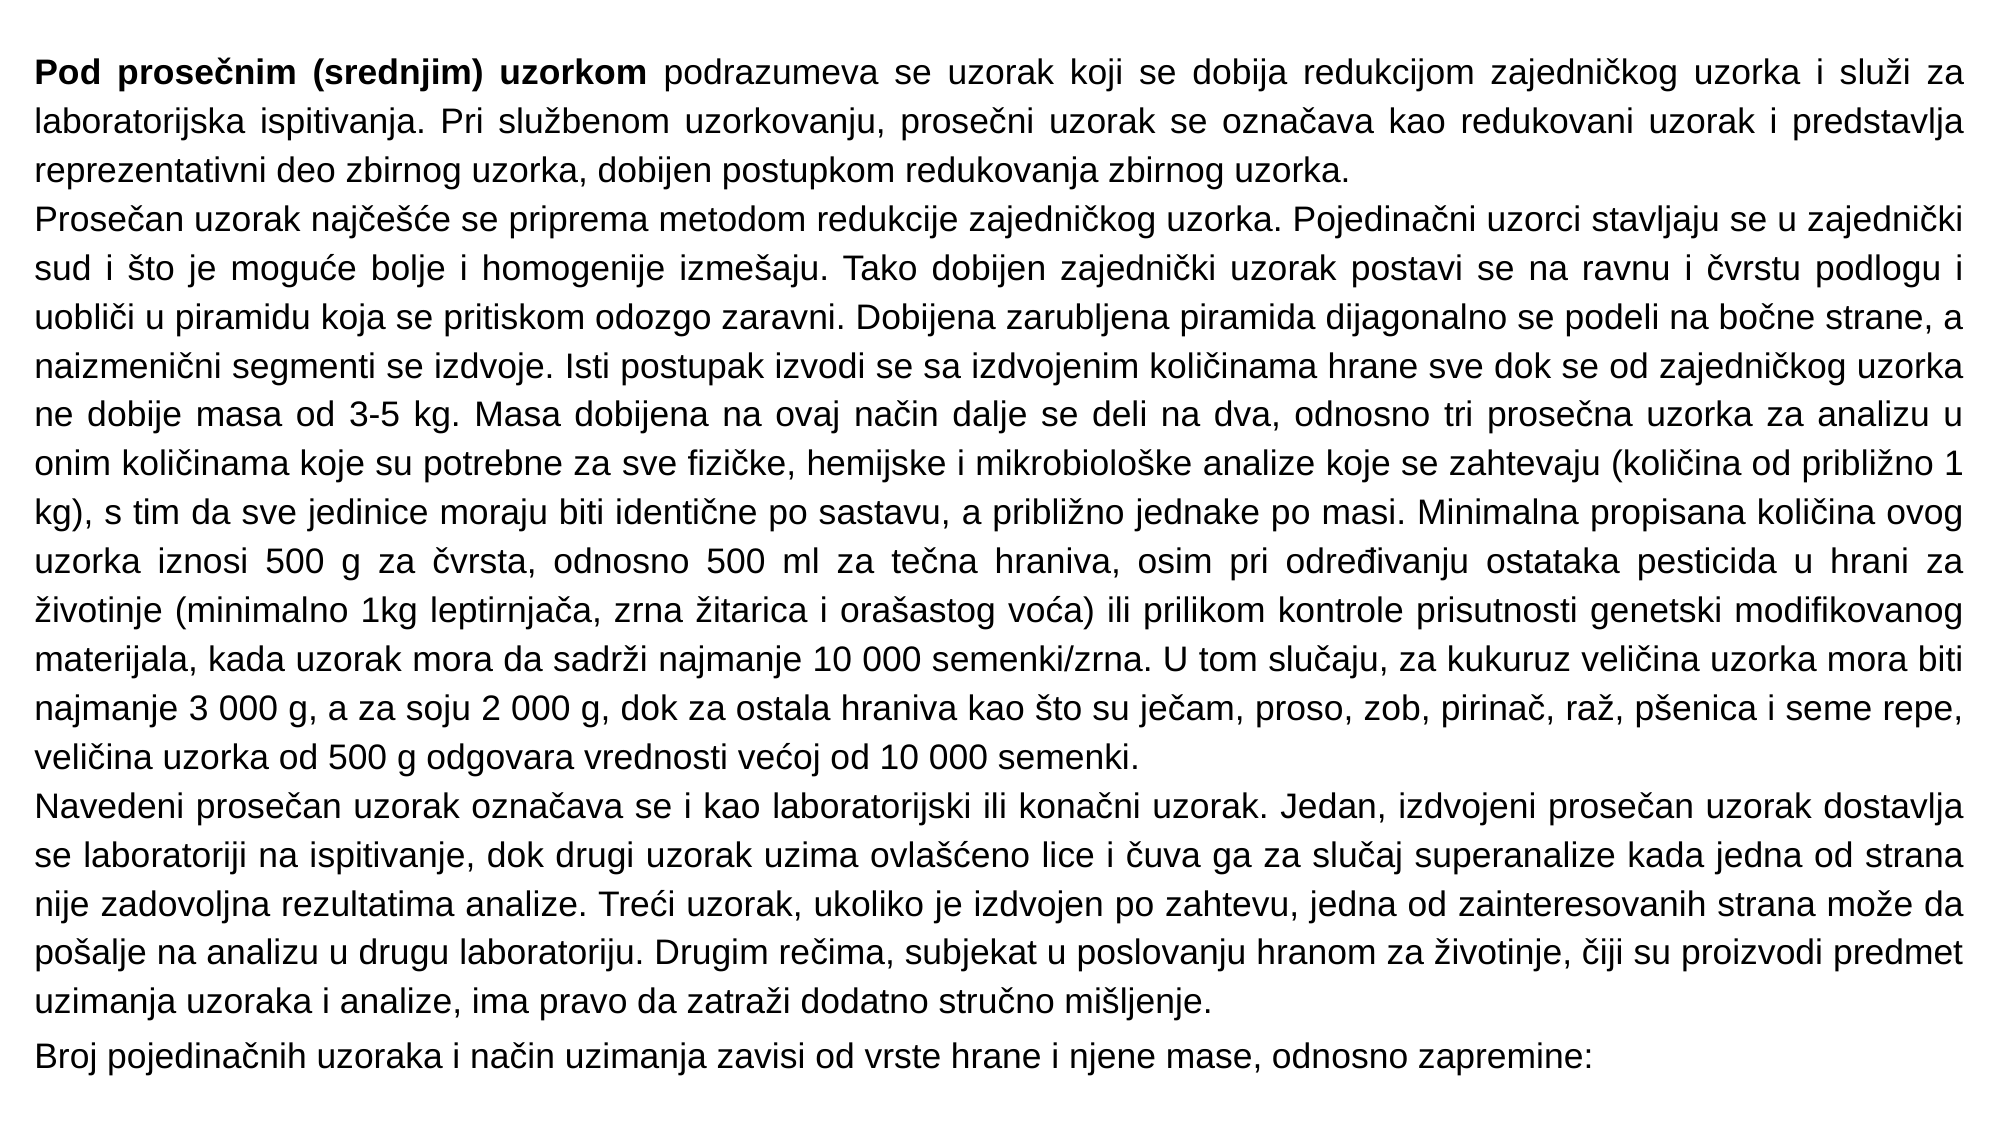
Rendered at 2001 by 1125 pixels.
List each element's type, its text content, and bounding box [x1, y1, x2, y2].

text_box Pod prosečnim (srednjim) uzorkom podrazumeva se uzorak koji se dobija redukcijom zajedničkog uzorka i služi za laboratorijska ispitivanja. Pri službenom uzorkovanju, prosečni uzorak se označava kao redukovani uzorak i predstavlja reprezentativni deo zbirnog uzorka, dobijen postupkom redukovanja zbirnog uzorka. Prosečan uzorak najčešće se priprema metodom redukcije zajedničkog uzorka. Pojedinačni uzorci stavljaju se u zajednički sud i što je moguće bolje i homogenije izmešaju. Tako dobijen zajednički uzorak postavi se na ravnu i čvrstu podlogu i uobliči u piramidu koja se pritiskom odozgo zaravni. Dobijena zarubljena piramida dijagonalno se podeli na bočne strane, a naizmenični segmenti se izdvoje. Isti postupak izvodi se sa izdvojenim količinama hrane sve dok se od zajedničkog uzorka ne dobije masa od 3-5 kg. Masa dobijena na ovaj način dalje se deli na dva, odnosno tri prosečna uzorka za analizu u onim količinama koje su potrebne za sve fizičke, hemijske i mikrobiološke analize koje se zahtevaju (količina od približno 1 kg), s tim da sve jedinice moraju biti identične po sastavu, a približno jednake po masi. Minimalna propisana količina ovog uzorka iznosi 500 g za čvrsta, odnosno 500 ml za tečna hraniva, osim pri određivanju ostataka pesticida u hrani za životinje (minimalno 1kg leptirnjača, zrna žitarica i orašastog voća) ili prilikom kontrole prisutnosti genetski modifikovanog materijala, kada uzorak mora da sadrži najmanje 10 000 semenki/zrna. U tom slučaju, za kukuruz veličina uzorka mora biti najmanje 3 000 g, a za soju 2 000 g, dok za ostala hraniva kao što su ječam, proso, zob, pirinač, raž, pšenica i seme repe, veličina uzorka od 500 g odgovara vrednosti većoj od 10 000 semenki. Navedeni prosečan uzorak označava se i kao laboratorijski ili konačni uzorak. Jedan, izdvojeni prosečan uzorak dostavlja se laboratoriji na ispitivanje, dok drugi uzorak uzima ovlašćeno lice i čuva ga za slučaj superanalize kada jedna od strana nije zadovoljna rezultatima analize. Treći uzorak, ukoliko je izdvojen po zahtevu, jedna od zainteresovanih strana može da pošalje na analizu u drugu laboratoriju. Drugim rečima, subjekat u poslovanju hranom za životinje, čiji su proizvodi predmet uzimanja uzoraka i analize, ima pravo da zatraži dodatno stručno mišljenje. Broj pojedinačnih uzoraka i način uzimanja zavisi od vrste hrane i njene mase, odnosno zapremine: [19, 35, 1981, 1084]
